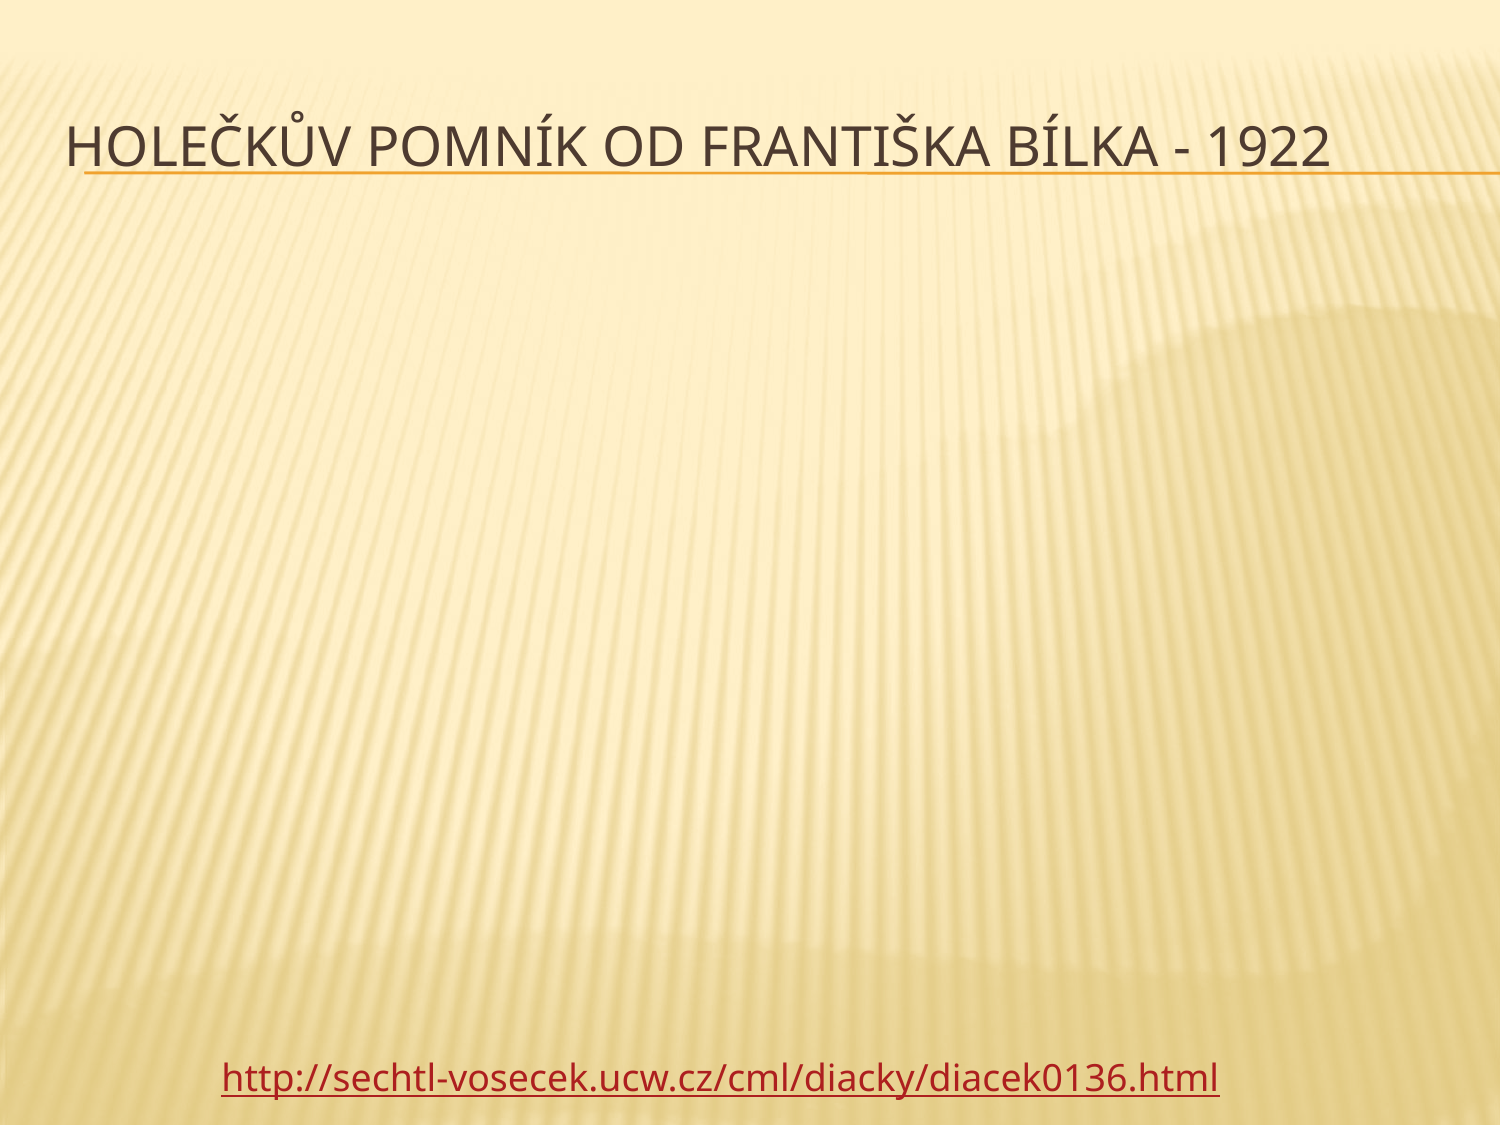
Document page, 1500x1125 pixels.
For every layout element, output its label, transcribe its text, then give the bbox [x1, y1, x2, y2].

text_box http://sechtl-vosecek.ucw.cz/cml/diacky/diacek0136.html [206, 1046, 1279, 1125]
title Holečkův pomník od Františka Bílka - 1922 [50, 75, 1475, 213]
